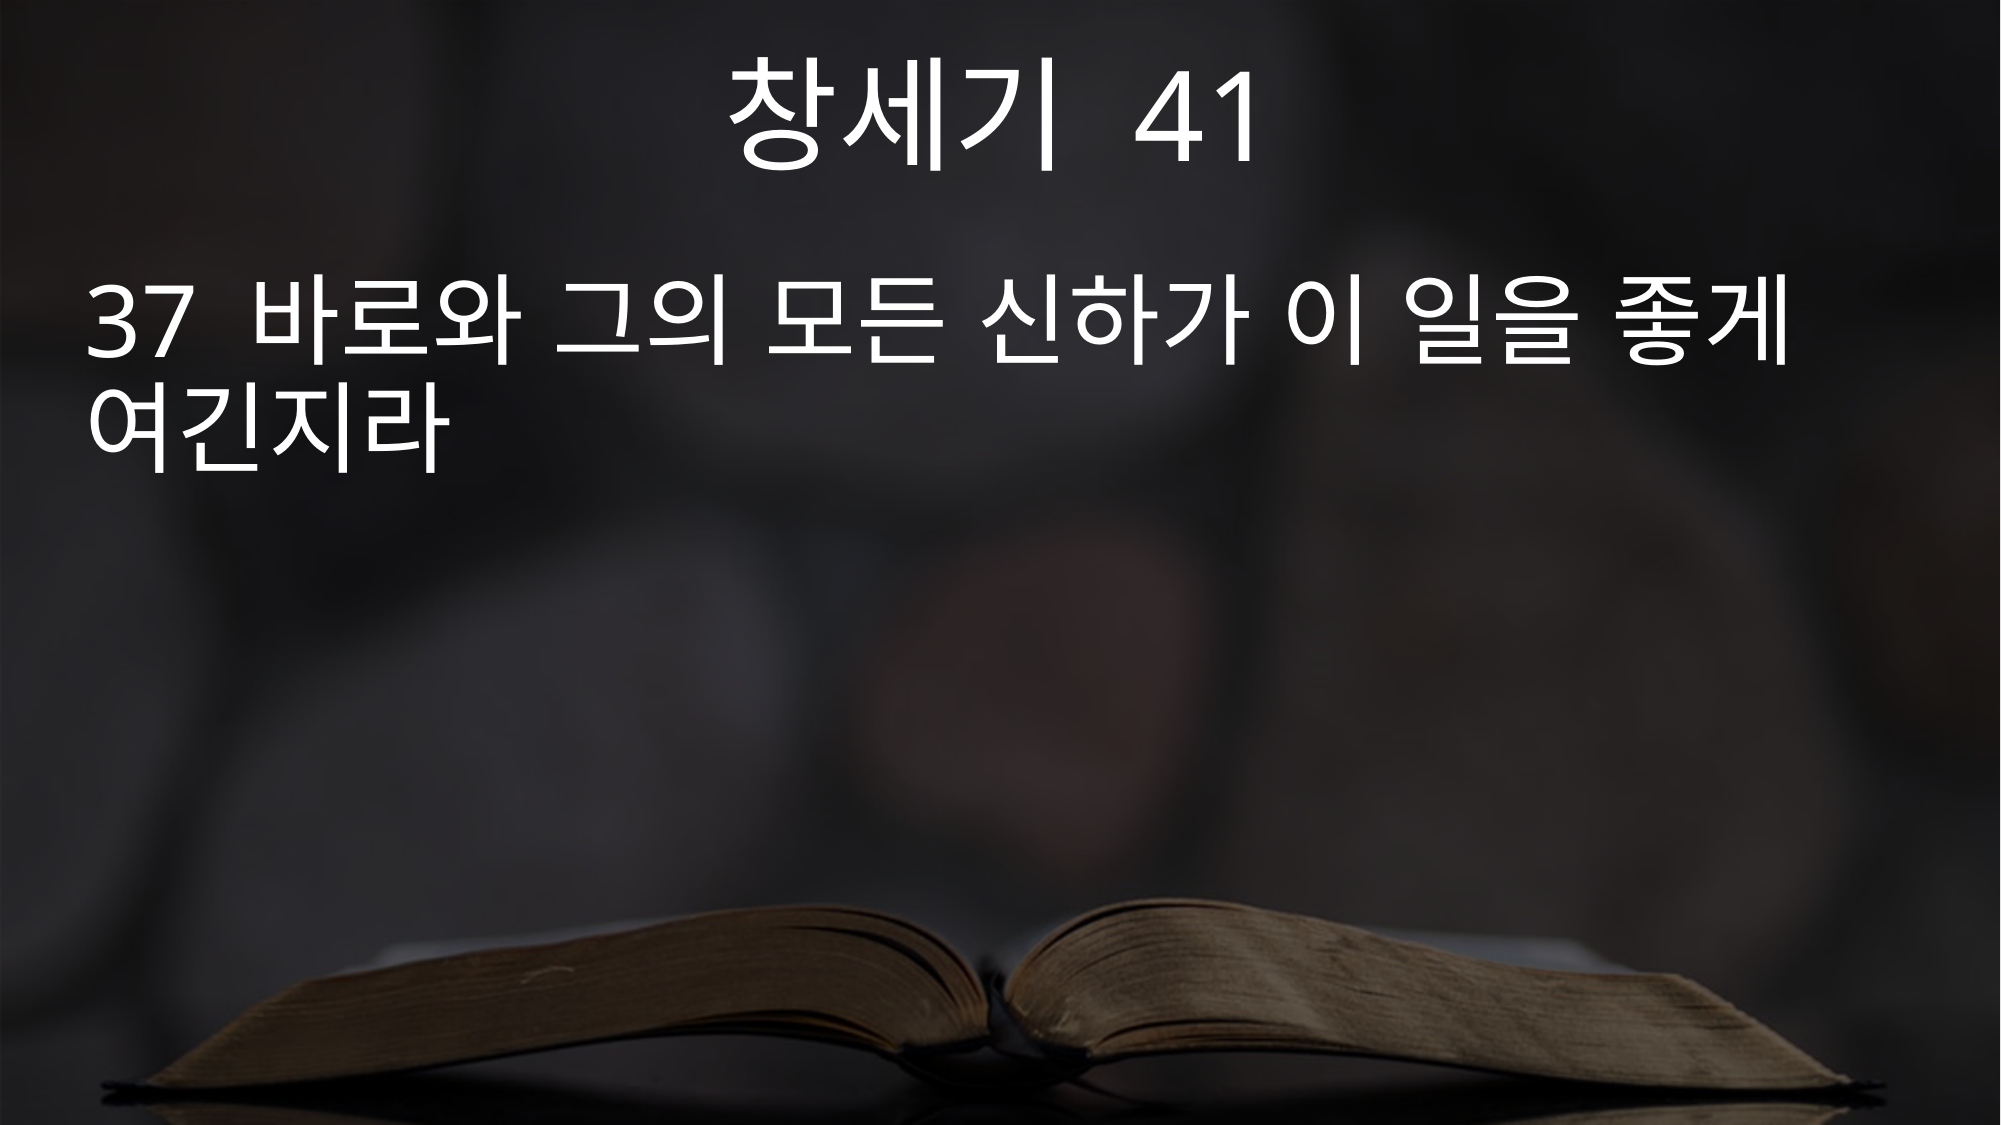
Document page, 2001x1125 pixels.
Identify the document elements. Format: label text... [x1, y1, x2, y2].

footer 창세기 41 [0, 32, 2000, 192]
picture [0, 0, 2001, 1125]
list 37 바로와 그의 모든 신하가 이 일을 좋게 여긴지라 [69, 263, 1953, 423]
